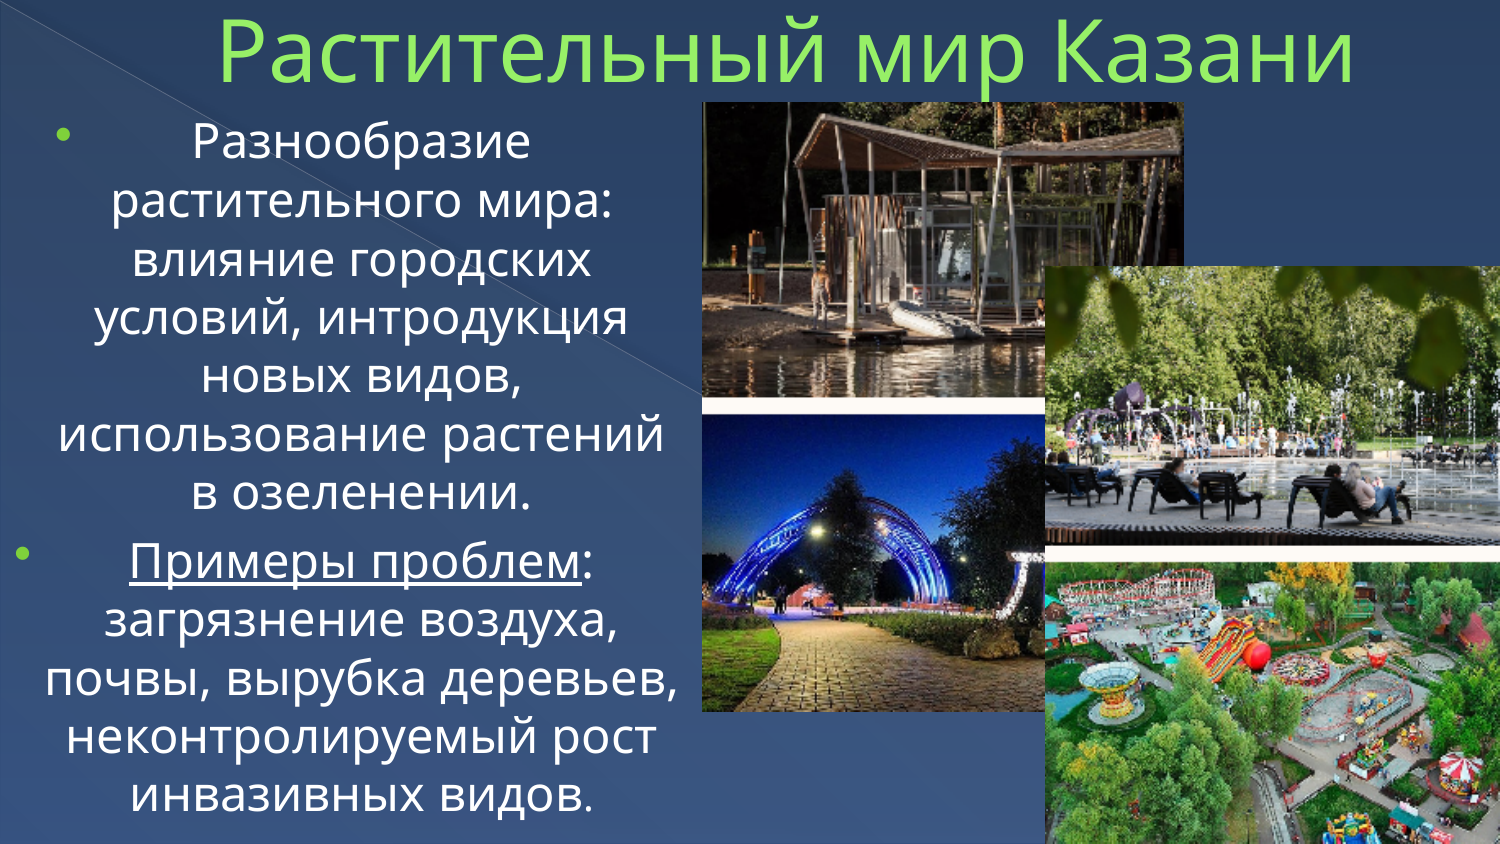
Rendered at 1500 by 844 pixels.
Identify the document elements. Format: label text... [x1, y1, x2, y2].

list Разнообразие растительного мира: влияние городских условий, интродукция новых видов, использование растений в озеленении. Примеры проблем: загрязнение воздуха, почвы, вырубка деревьев, неконтролируемый рост инвазивных видов. [0, 102, 697, 844]
title Растительный мир Казани [0, 0, 1500, 134]
picture [702, 102, 1500, 844]
